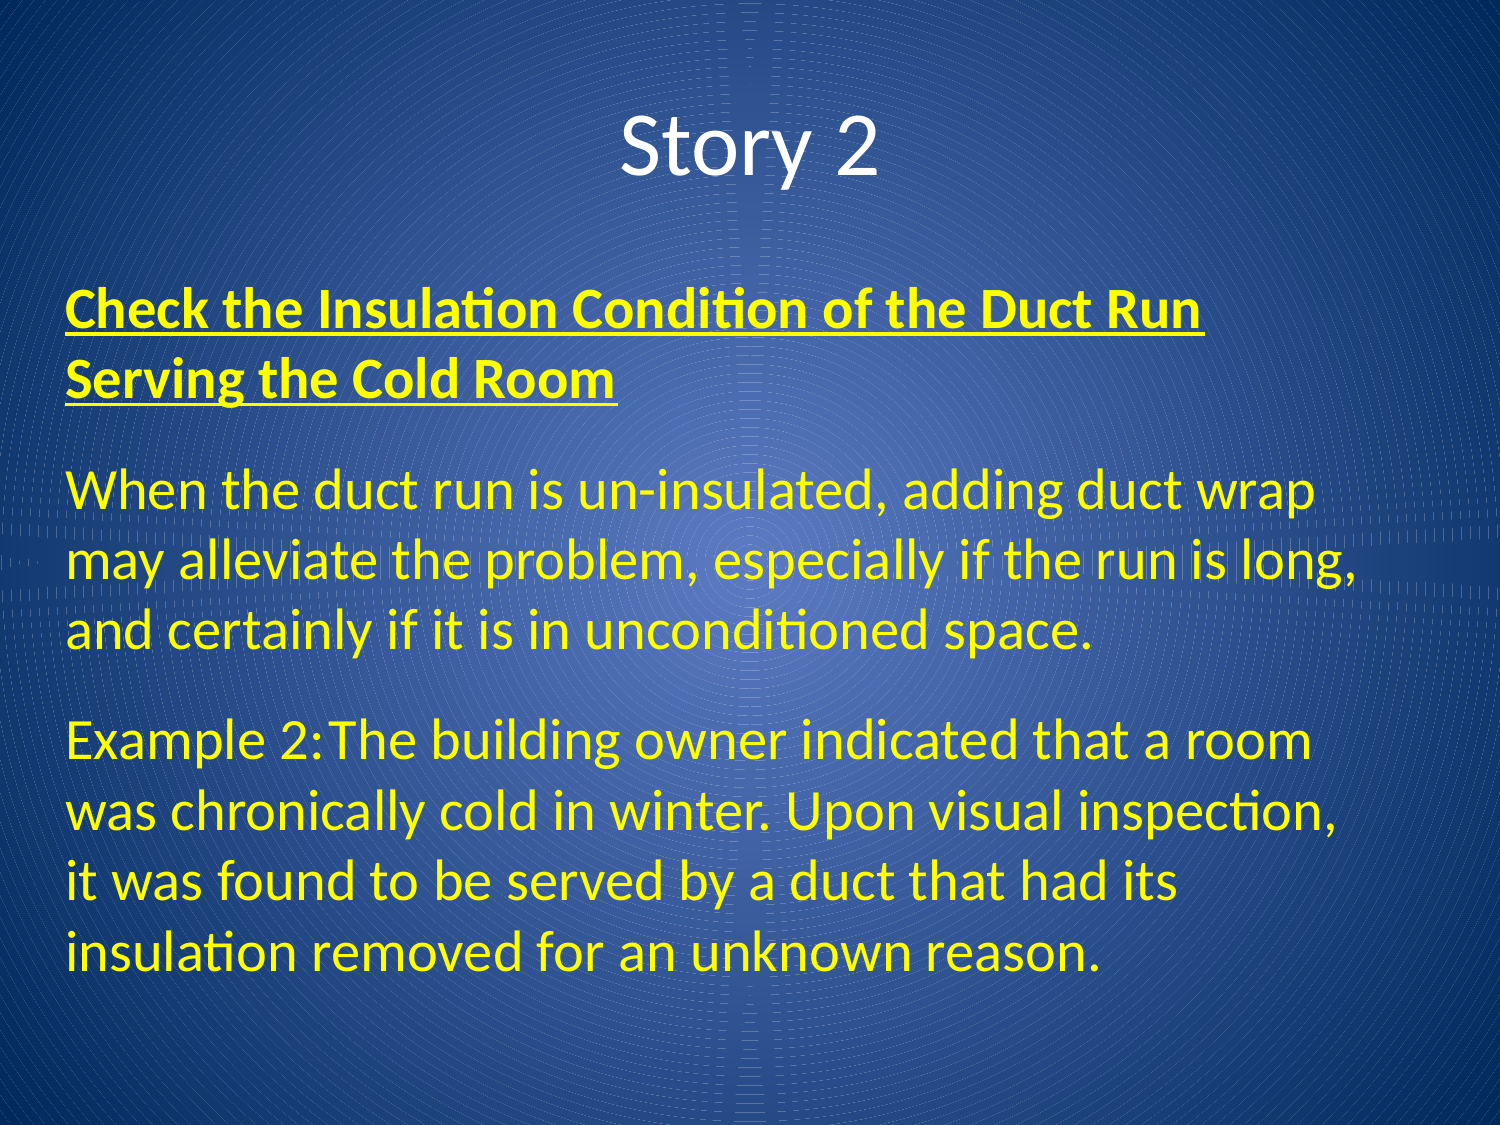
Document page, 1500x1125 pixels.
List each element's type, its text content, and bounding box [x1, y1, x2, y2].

list Check the Insulation Condition of the Duct Run Serving the Cold Room When the duct run is un-insulated, adding duct wrap may alleviate the problem, especially if the run is long, and certainly if it is in unconditioned space. Example 2: The building owner indicated that a room was chronically cold in winter. Upon visual inspection, it was found to be served by a duct that had its insulation removed for an unknown reason. [50, 262, 1400, 1005]
title Story 2 [75, 45, 1425, 233]
